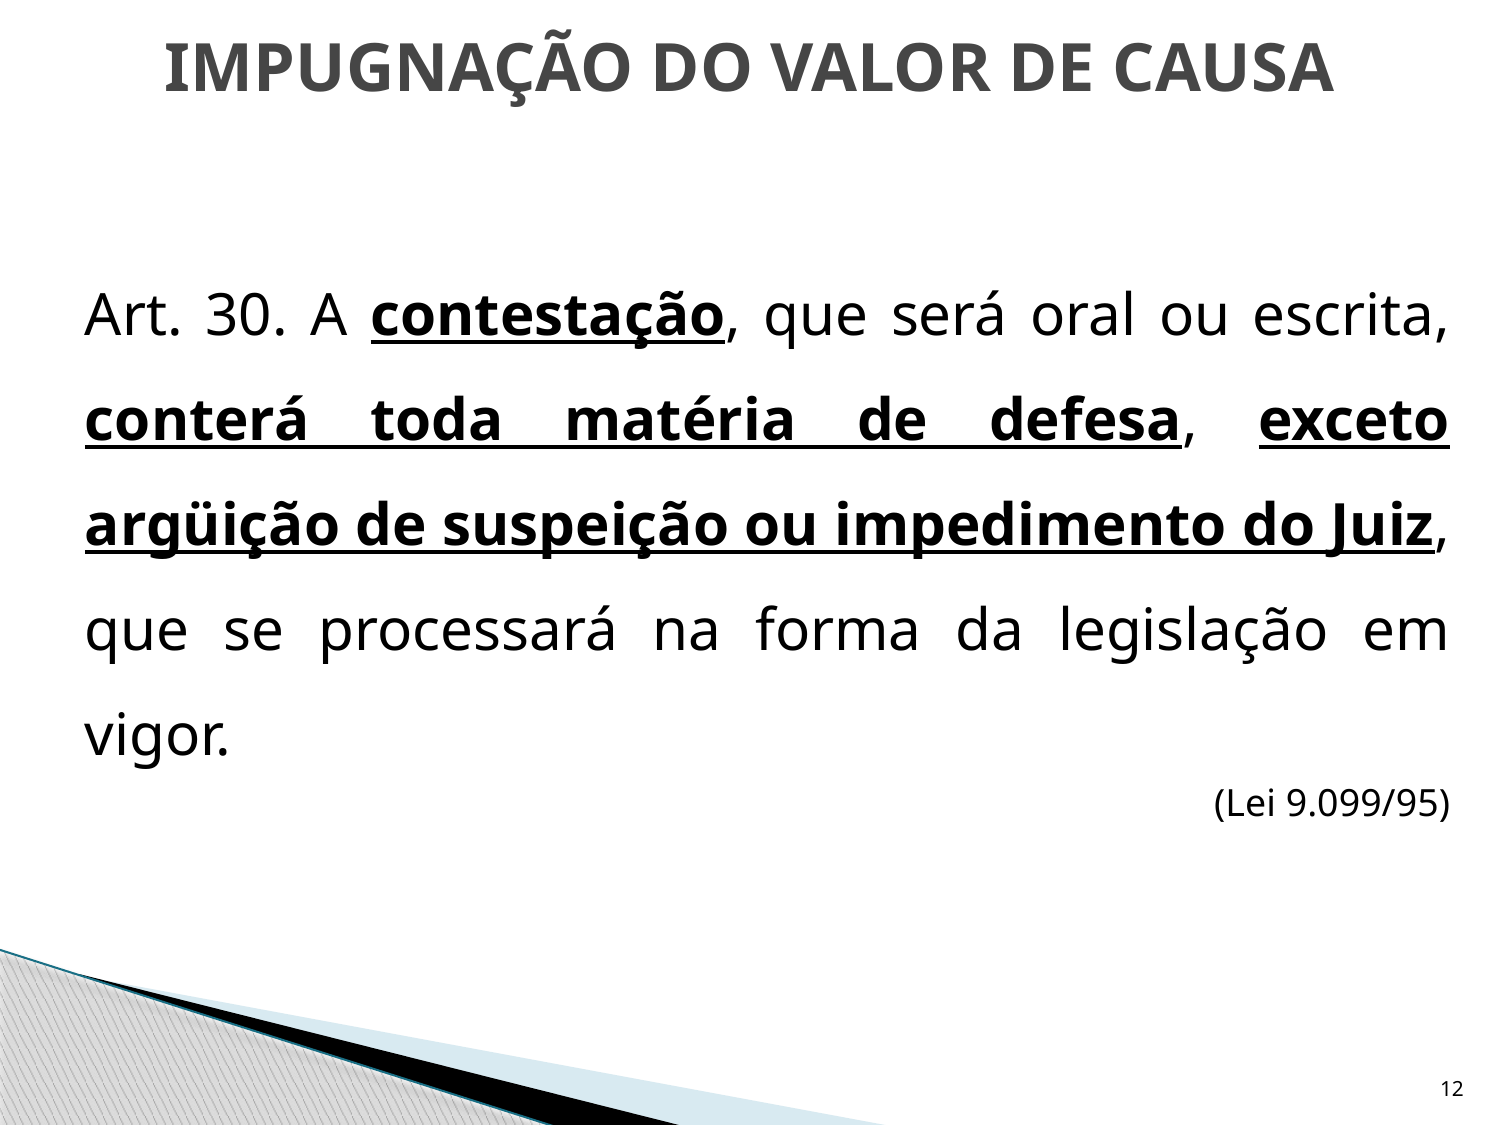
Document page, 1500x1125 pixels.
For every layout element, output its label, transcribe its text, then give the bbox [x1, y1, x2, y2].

text_box Art. 30. A contestação, que será oral ou escrita, conterá toda matéria de defesa, exceto argüição de suspeição ou impedimento do Juiz, que se processará na forma da legislação em vigor. (Lei 9.099/95) [70, 152, 1465, 832]
slide_number 12 [1418, 1051, 1479, 1112]
title IMPUGNAÇÃO DO VALOR DE CAUSA [0, 0, 1500, 129]
